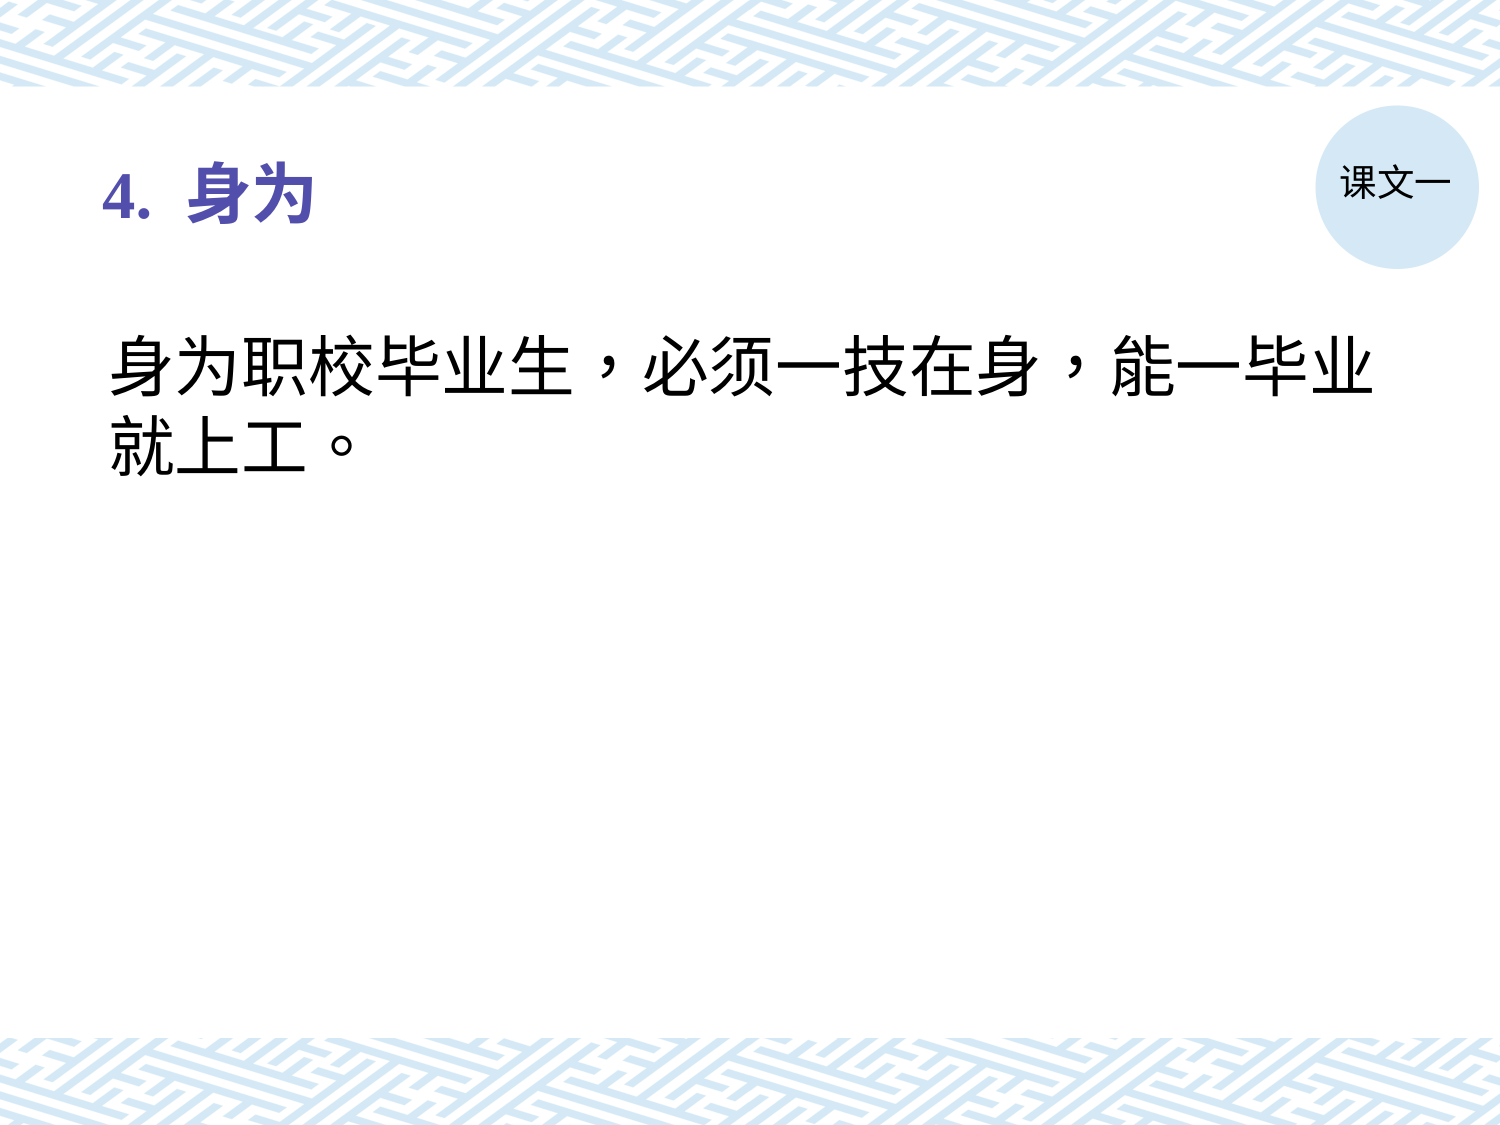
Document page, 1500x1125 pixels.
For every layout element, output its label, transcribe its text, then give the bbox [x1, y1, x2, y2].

list 身为职校毕业生，必须一技在身，能一毕业就上工。 [108, 324, 1403, 702]
title 4. 身为 [102, 152, 1340, 278]
text_box 课文一 [1325, 151, 1500, 212]
picture [0, 0, 1500, 1125]
